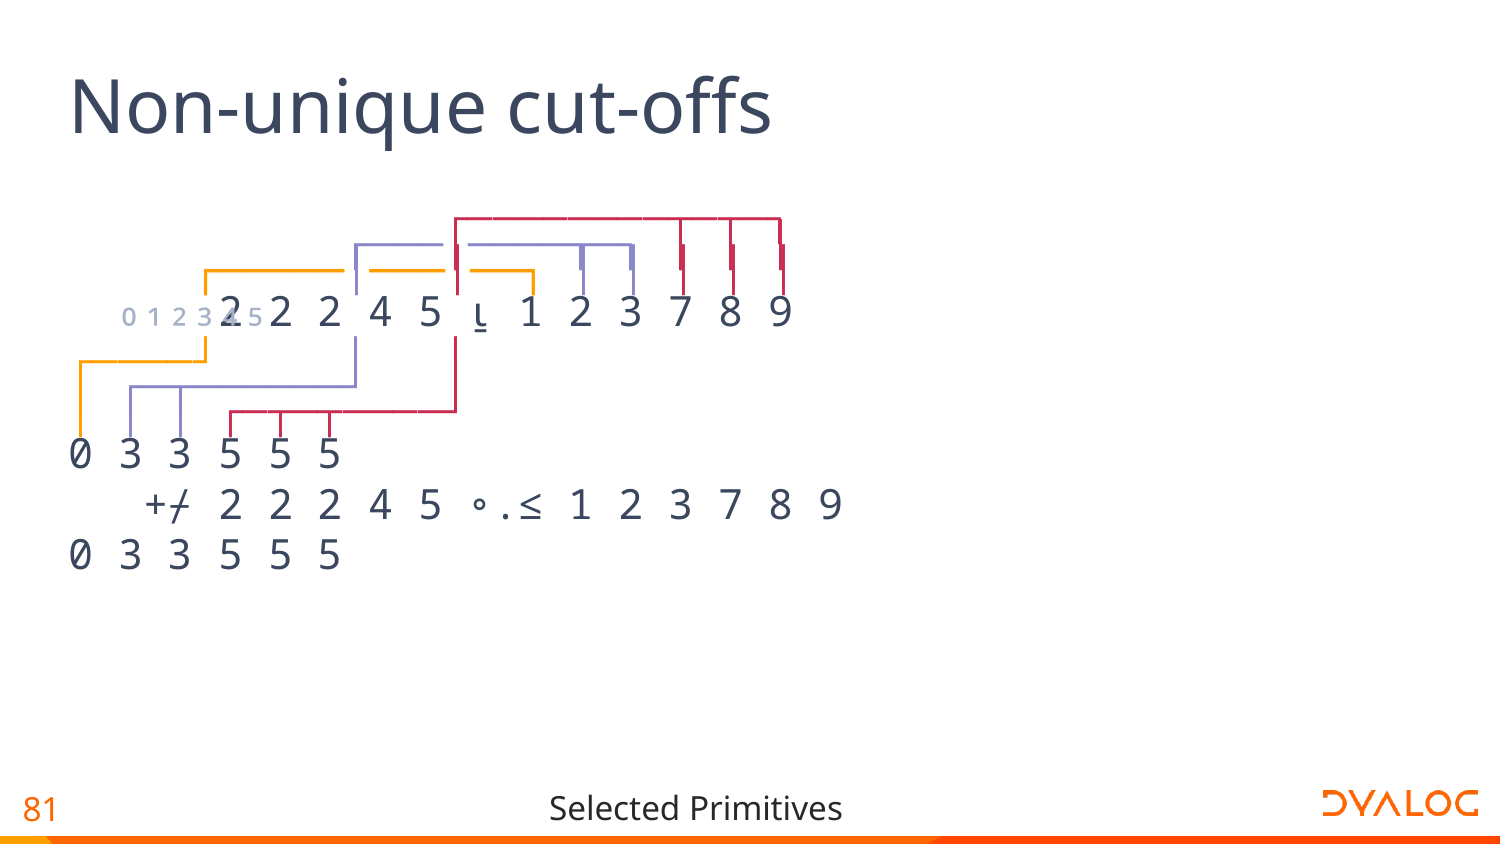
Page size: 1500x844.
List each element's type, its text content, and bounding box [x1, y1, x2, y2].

picture [0, 836, 1500, 844]
title Non-unique cut-offs [53, 43, 1453, 157]
list ┌────────┬─┬─┐ ┌───│────┬─┐ │ │ │ ┌─────│───│──┐ │ │ │ │ │ 2 2 2 4 5 ⍸ 1 2 3 7 8 9 ⁰ ¹ ² ³ ⁴ ⁵ ┌────┘ │ │ │ ┌─┬──────┘ │ │ │ │ ┌​​─┬─┬────┘ 0 3 3 5 5 5 +⌿ 2 2 2 4 5 ∘.≤ 1 2 3 7 8 9 0 3 3 5 5 5 [53, 207, 1453, 740]
picture [1323, 790, 1478, 816]
